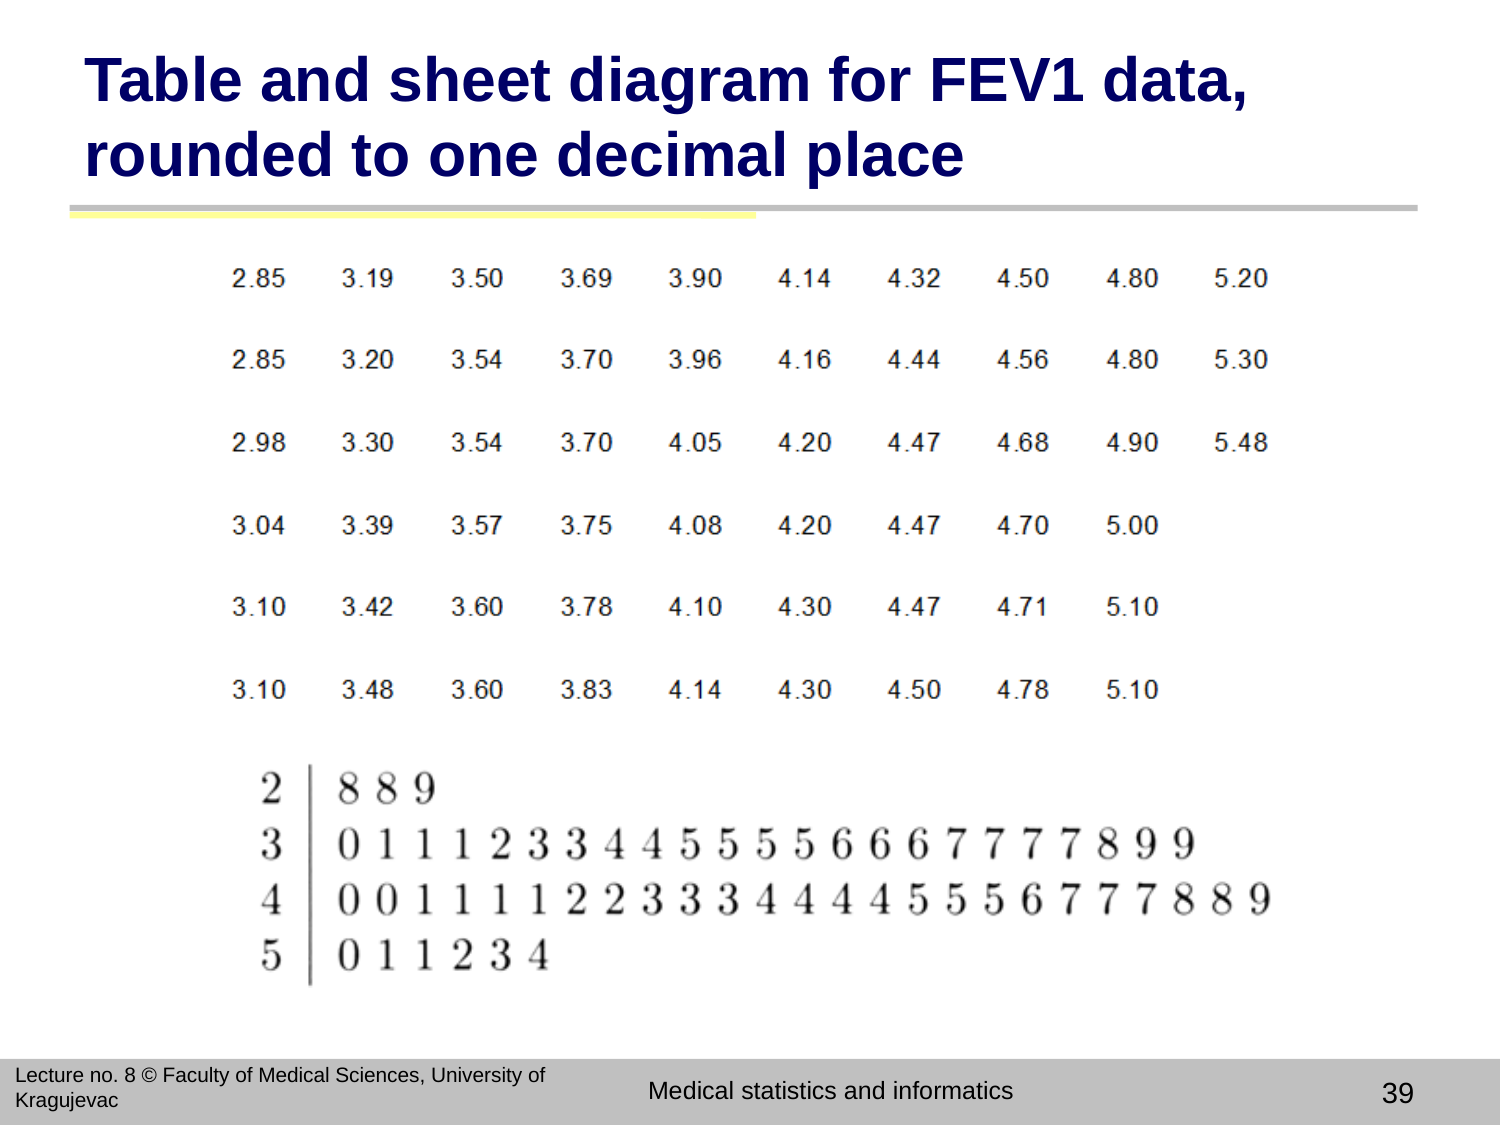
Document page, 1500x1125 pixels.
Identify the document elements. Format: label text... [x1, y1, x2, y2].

slide_number 39 [1164, 1066, 1430, 1125]
title Table and sheet diagram for FEV1 data, rounded to one decimal place [69, 19, 1426, 208]
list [209, 253, 1300, 725]
picture [257, 763, 1276, 988]
footer Medical statistics and informatics [512, 1066, 1151, 1125]
slide_number Lecture no. 8 © Faculty of Medical Sciences, University of Kragujevac [0, 1053, 614, 1108]
